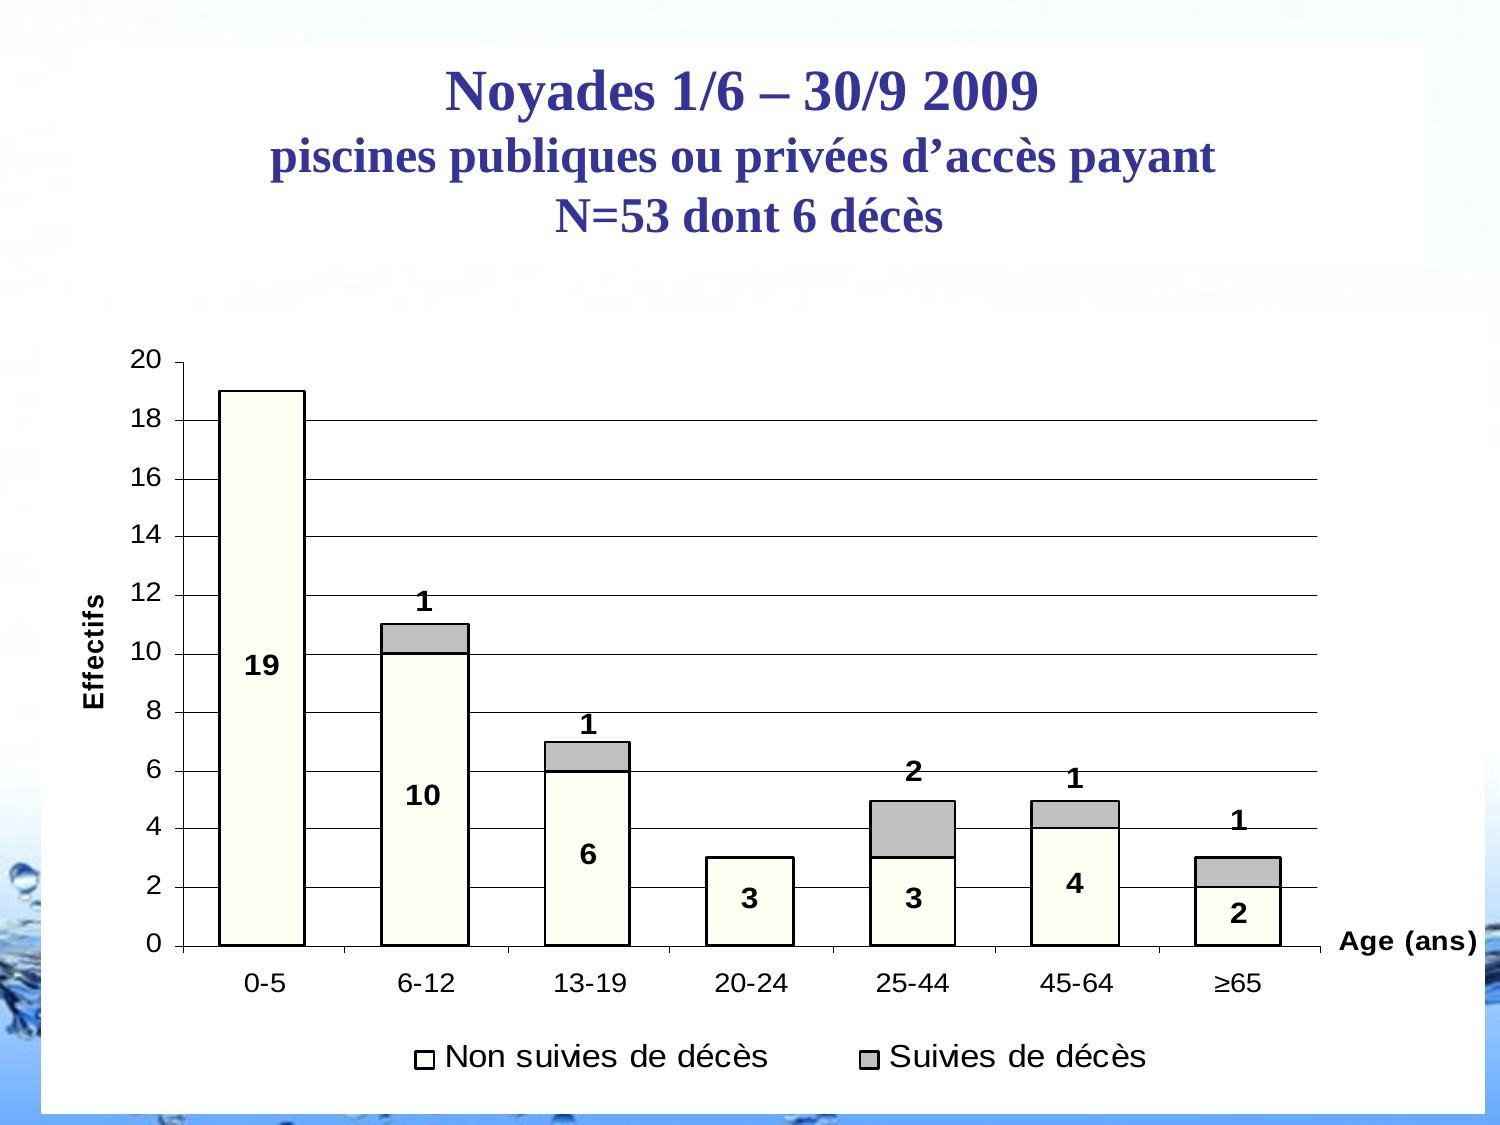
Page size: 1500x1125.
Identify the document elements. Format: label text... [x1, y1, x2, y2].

title Noyades 1/6 – 30/9 2009 piscines publiques ou privées d’accès payant N=53 dont 6 décès [75, 45, 1425, 268]
picture [0, 0, 1500, 1125]
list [29, 299, 1500, 1125]
